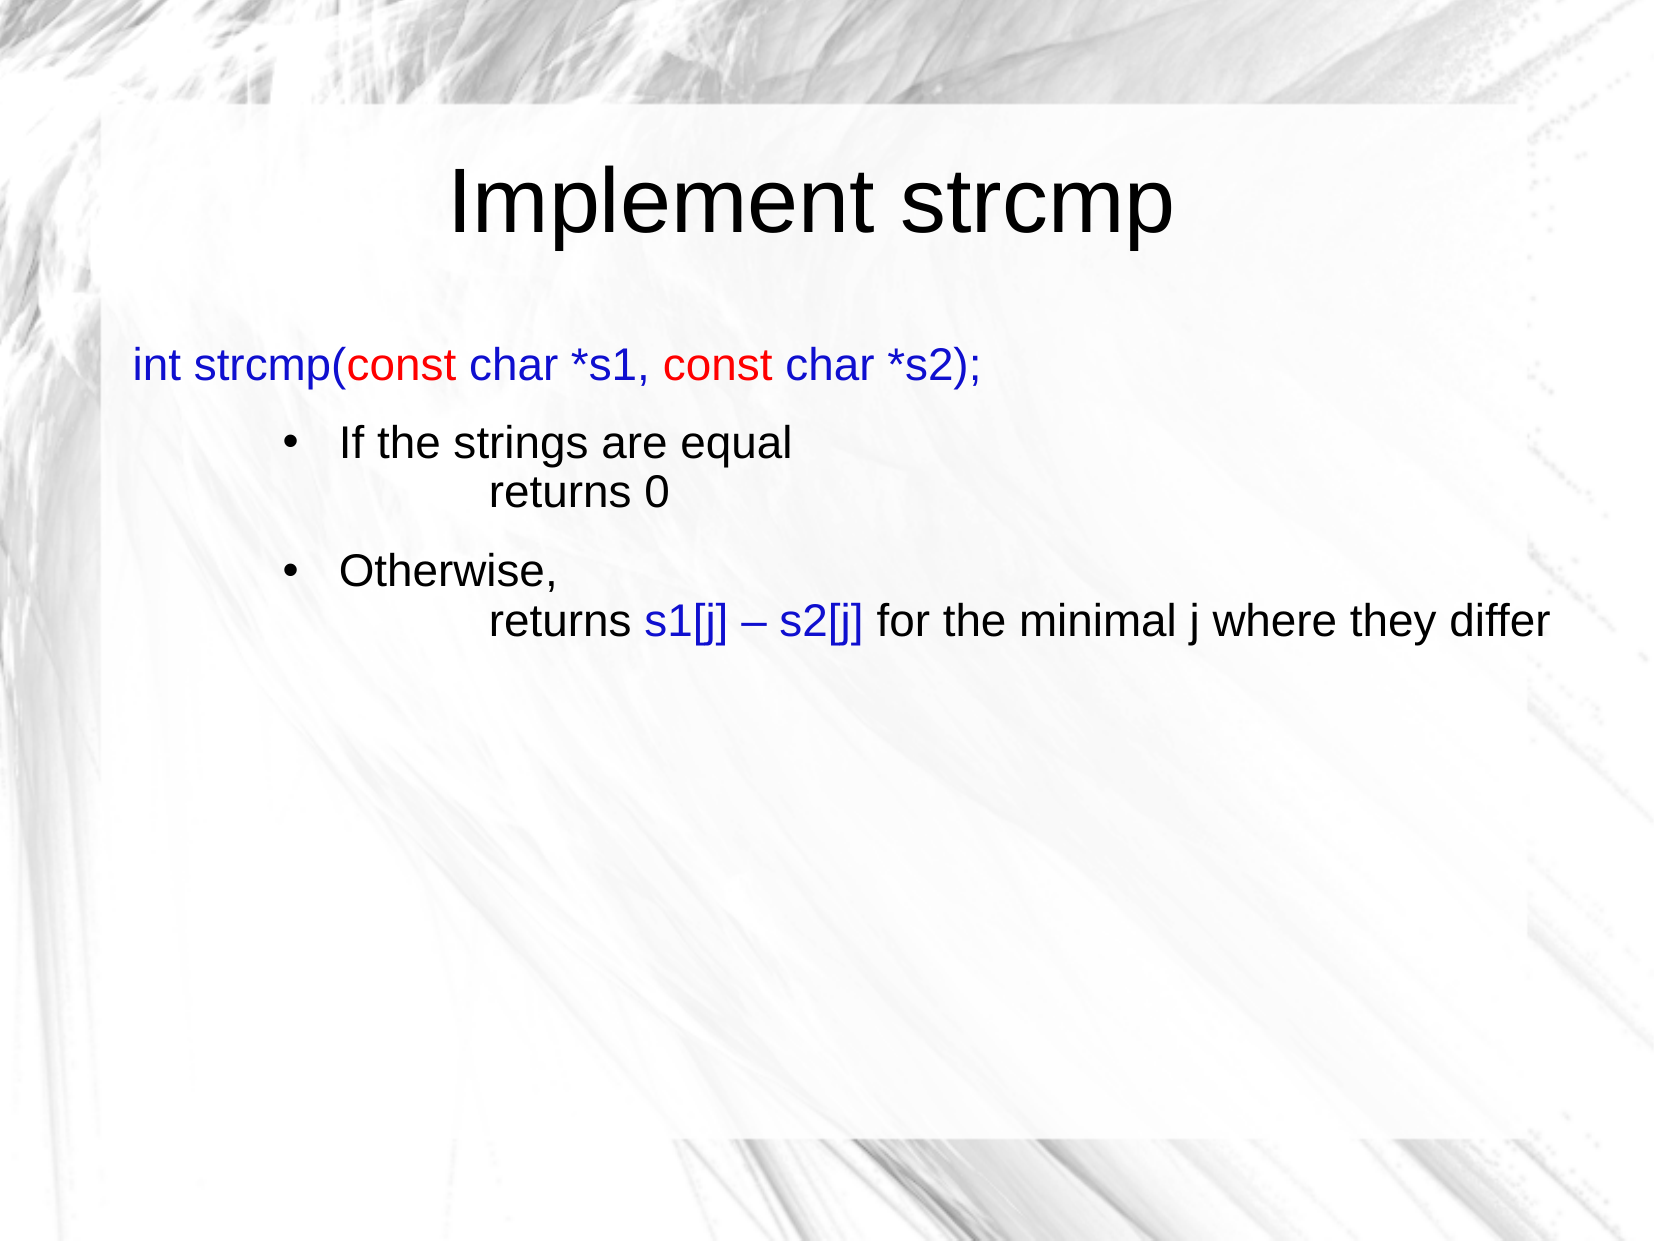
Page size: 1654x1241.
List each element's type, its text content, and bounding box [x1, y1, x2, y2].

picture [0, 0, 1654, 1241]
list int strcmp(const char *s1, const char *s2); If the strings are equal returns 0 Otherwise, returns s1[j] – s2[j] for the minimal j where they differ [118, 334, 1571, 1123]
title Implement strcmp [118, 93, 1506, 299]
